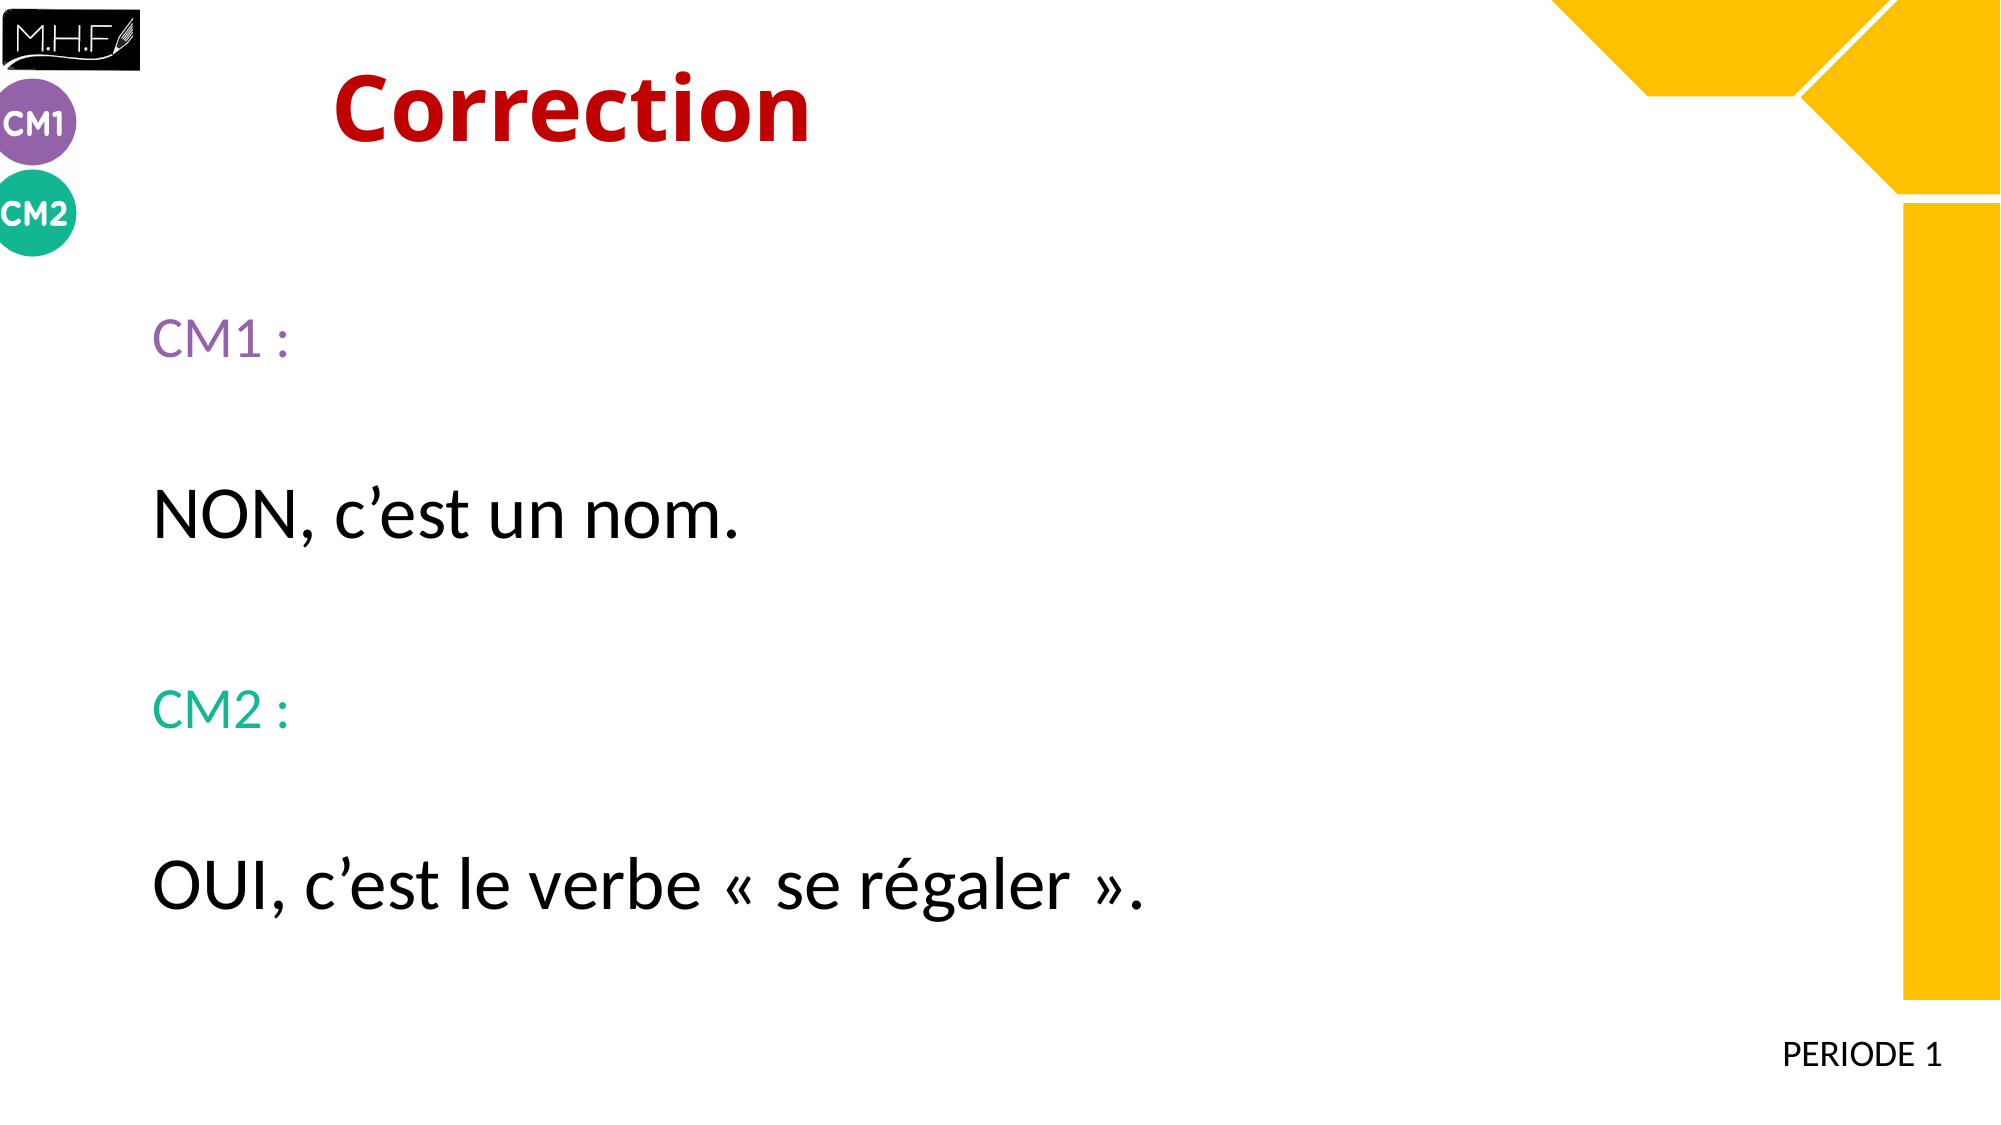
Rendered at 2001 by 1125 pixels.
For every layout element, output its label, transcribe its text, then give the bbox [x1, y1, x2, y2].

text_box [1902, 202, 2000, 1001]
list CM1 : NON, c’est un nom. CM2 : OUI, c’est le verbe « se régaler ». [137, 299, 1863, 1014]
text_box [1799, 0, 2000, 196]
picture [0, 7, 140, 259]
text_box [1549, 0, 1892, 98]
title Correction [316, 3, 1863, 221]
text_box PERIODE 1 [1362, 1021, 1967, 1125]
